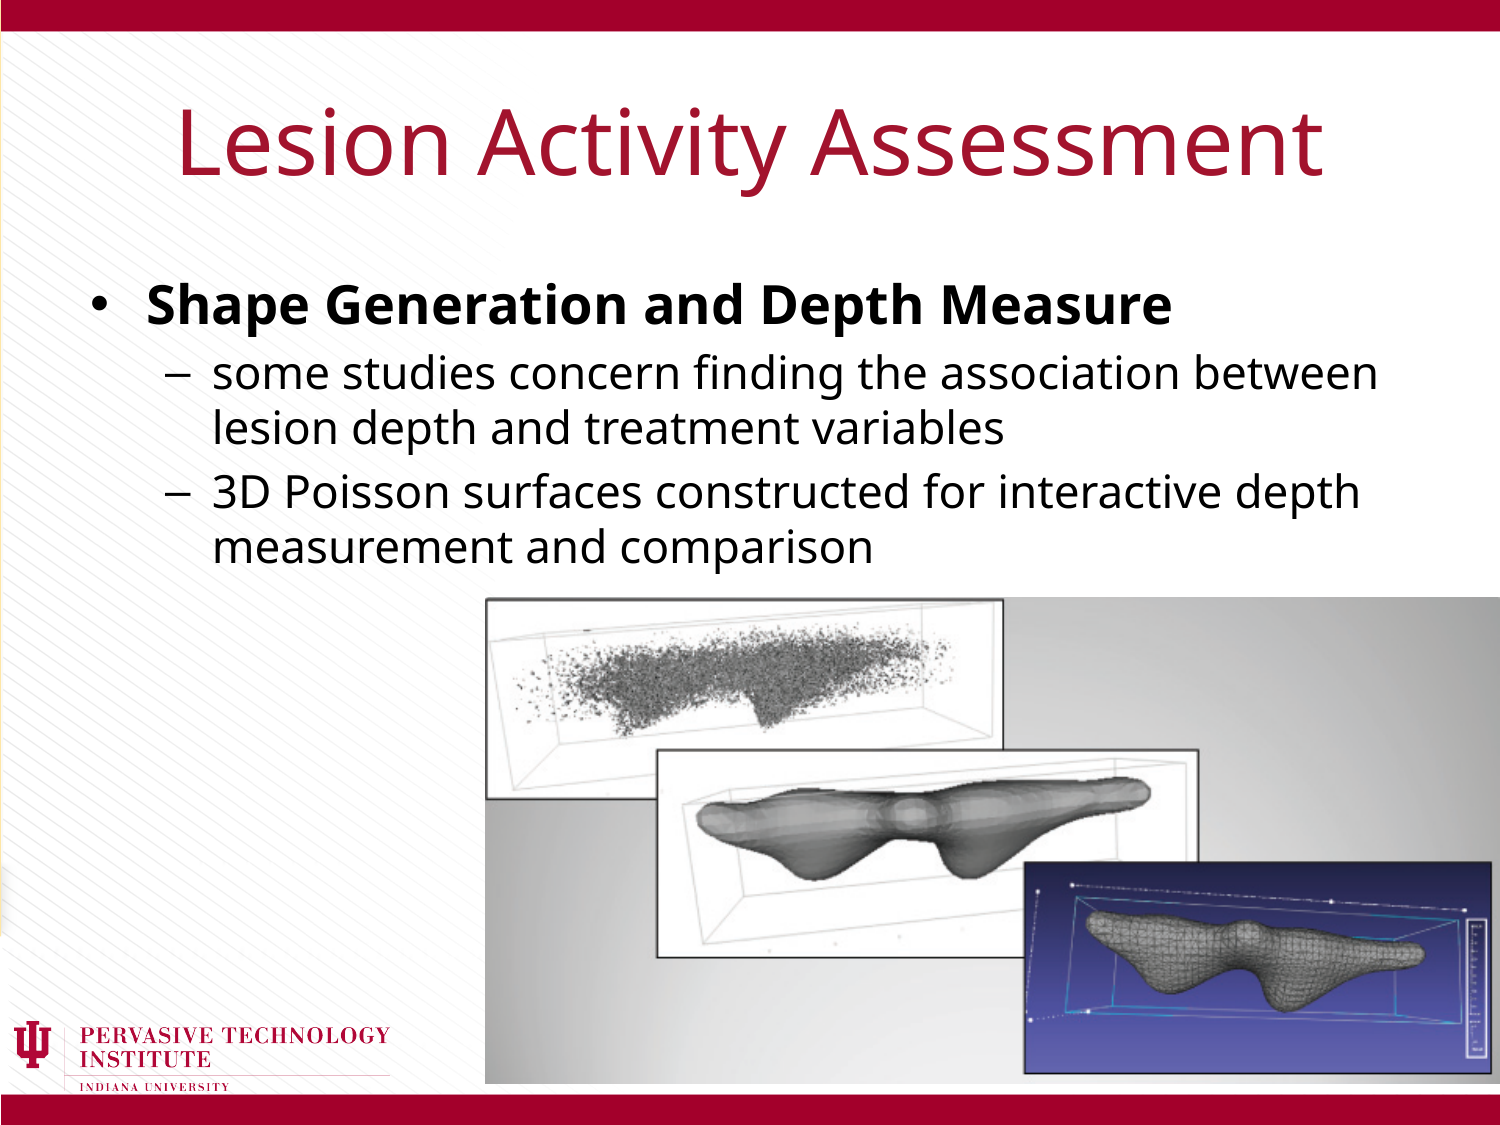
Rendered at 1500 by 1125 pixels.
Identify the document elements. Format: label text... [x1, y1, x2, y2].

title Lesion Activity Assessment [75, 45, 1425, 233]
list Shape Generation and Depth Measure some studies concern finding the association between lesion depth and treatment variables 3D Poisson surfaces constructed for interactive depth measurement and comparison [75, 262, 1425, 1005]
picture [0, 0, 1500, 1125]
